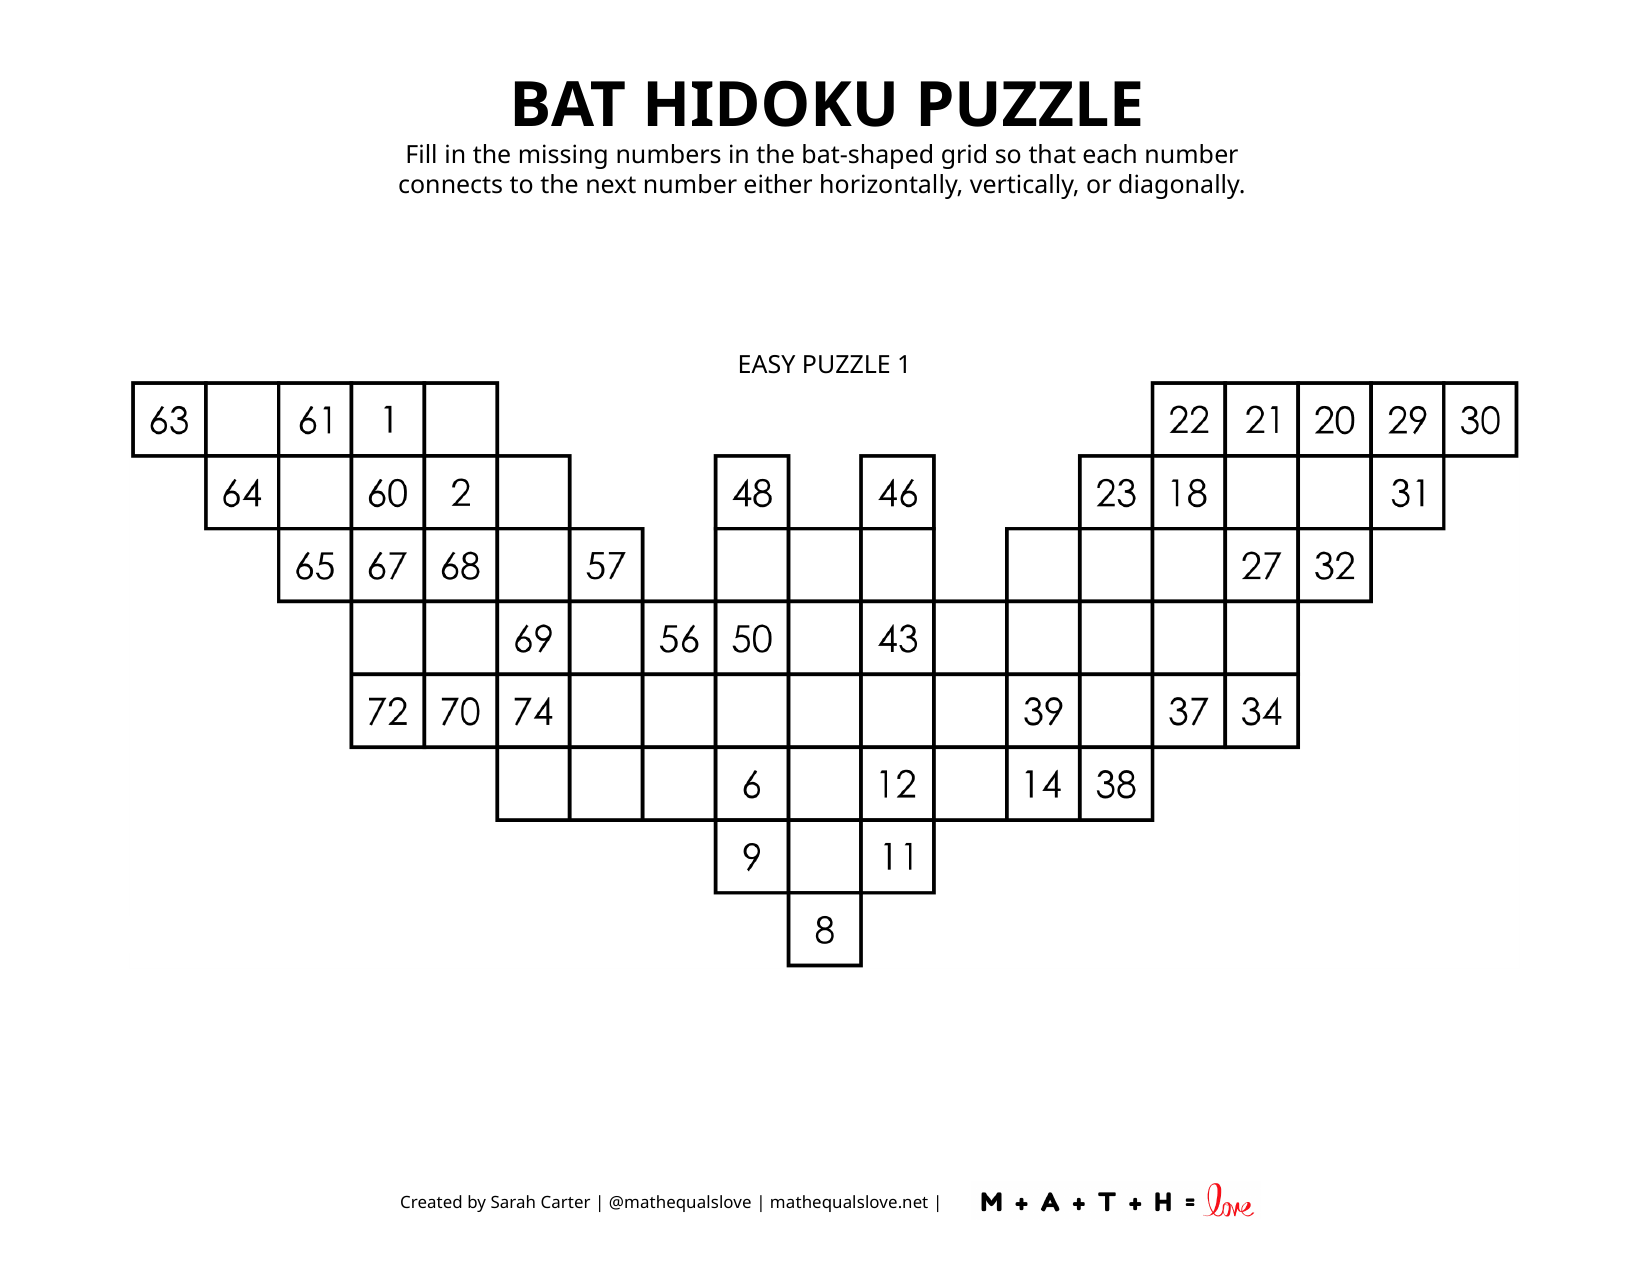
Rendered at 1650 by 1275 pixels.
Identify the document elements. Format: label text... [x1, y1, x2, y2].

picture [970, 1180, 1262, 1221]
text_box EASY PUZZLE 1 [187, 348, 1463, 378]
text_box Created by Sarah Carter | @mathequalslove | mathequalslove.net | [385, 1184, 970, 1220]
text_box Fill in the missing numbers in the bat-shaped grid so that each number connects to the next number either horizontally, vertically, or diagonally. [333, 131, 1319, 206]
text_box BAT HIDOKU PUZZLE [385, 56, 1269, 131]
picture [128, 378, 1520, 970]
